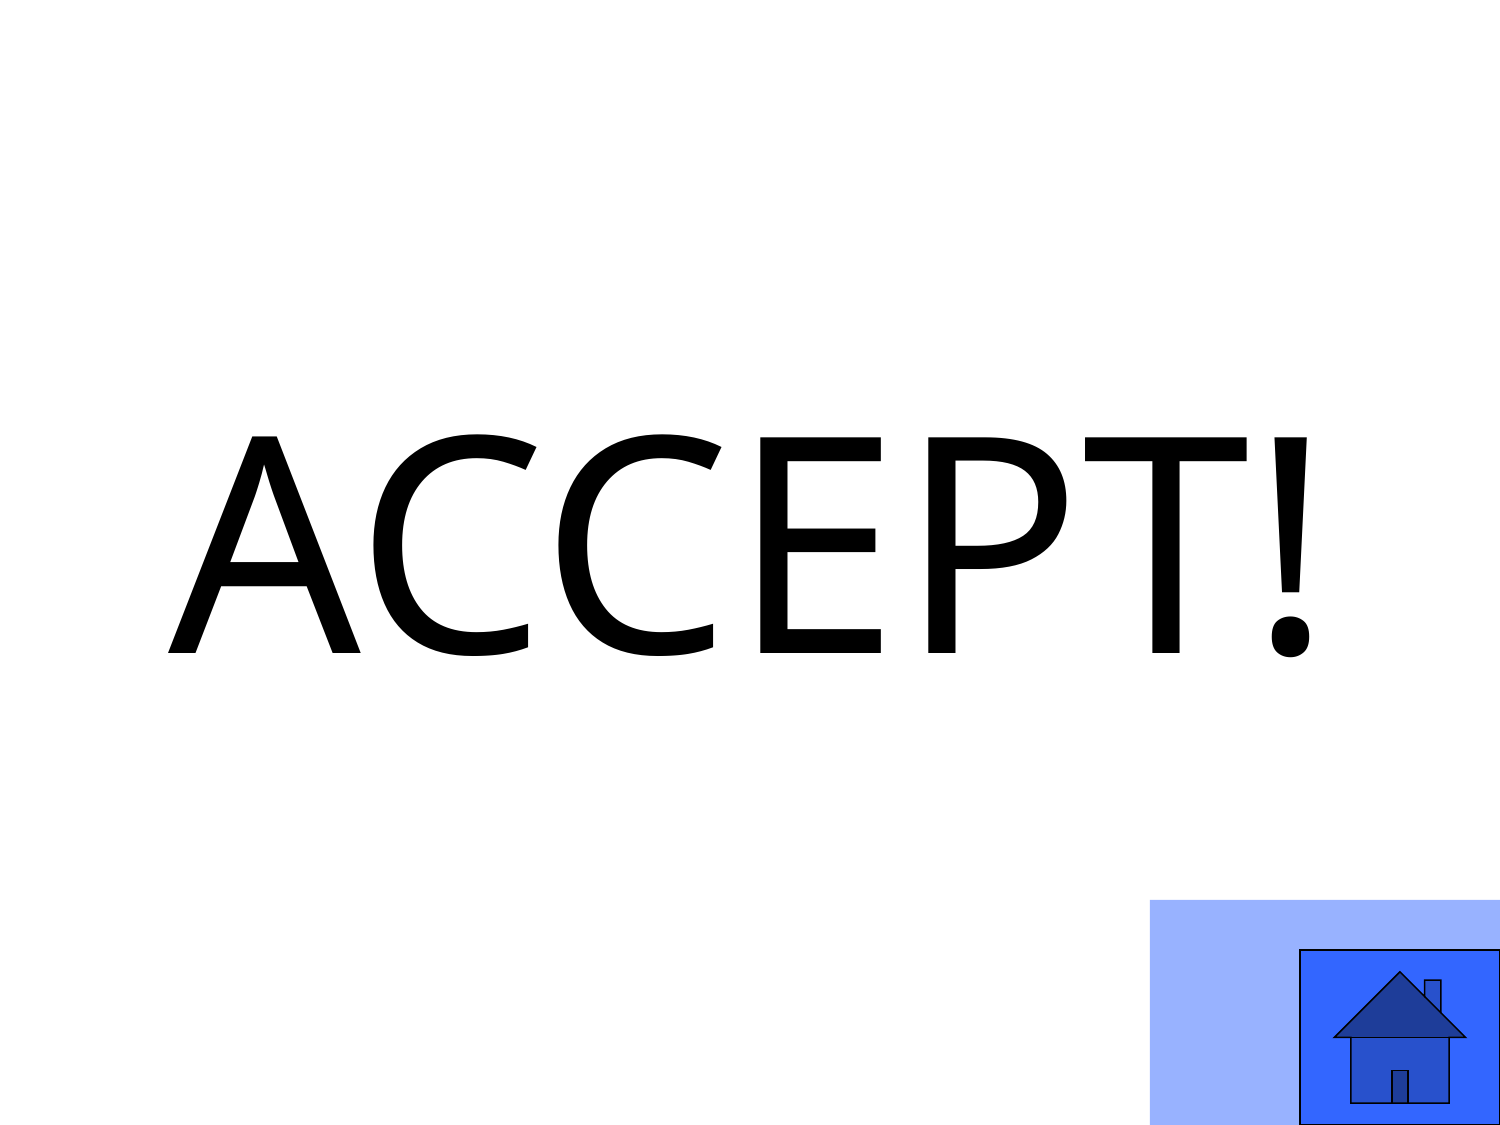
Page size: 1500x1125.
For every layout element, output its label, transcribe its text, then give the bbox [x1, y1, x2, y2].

text_box ACCEPT! [0, 343, 1500, 721]
text_box [1299, 950, 1500, 1125]
text_box [1149, 899, 1500, 1125]
